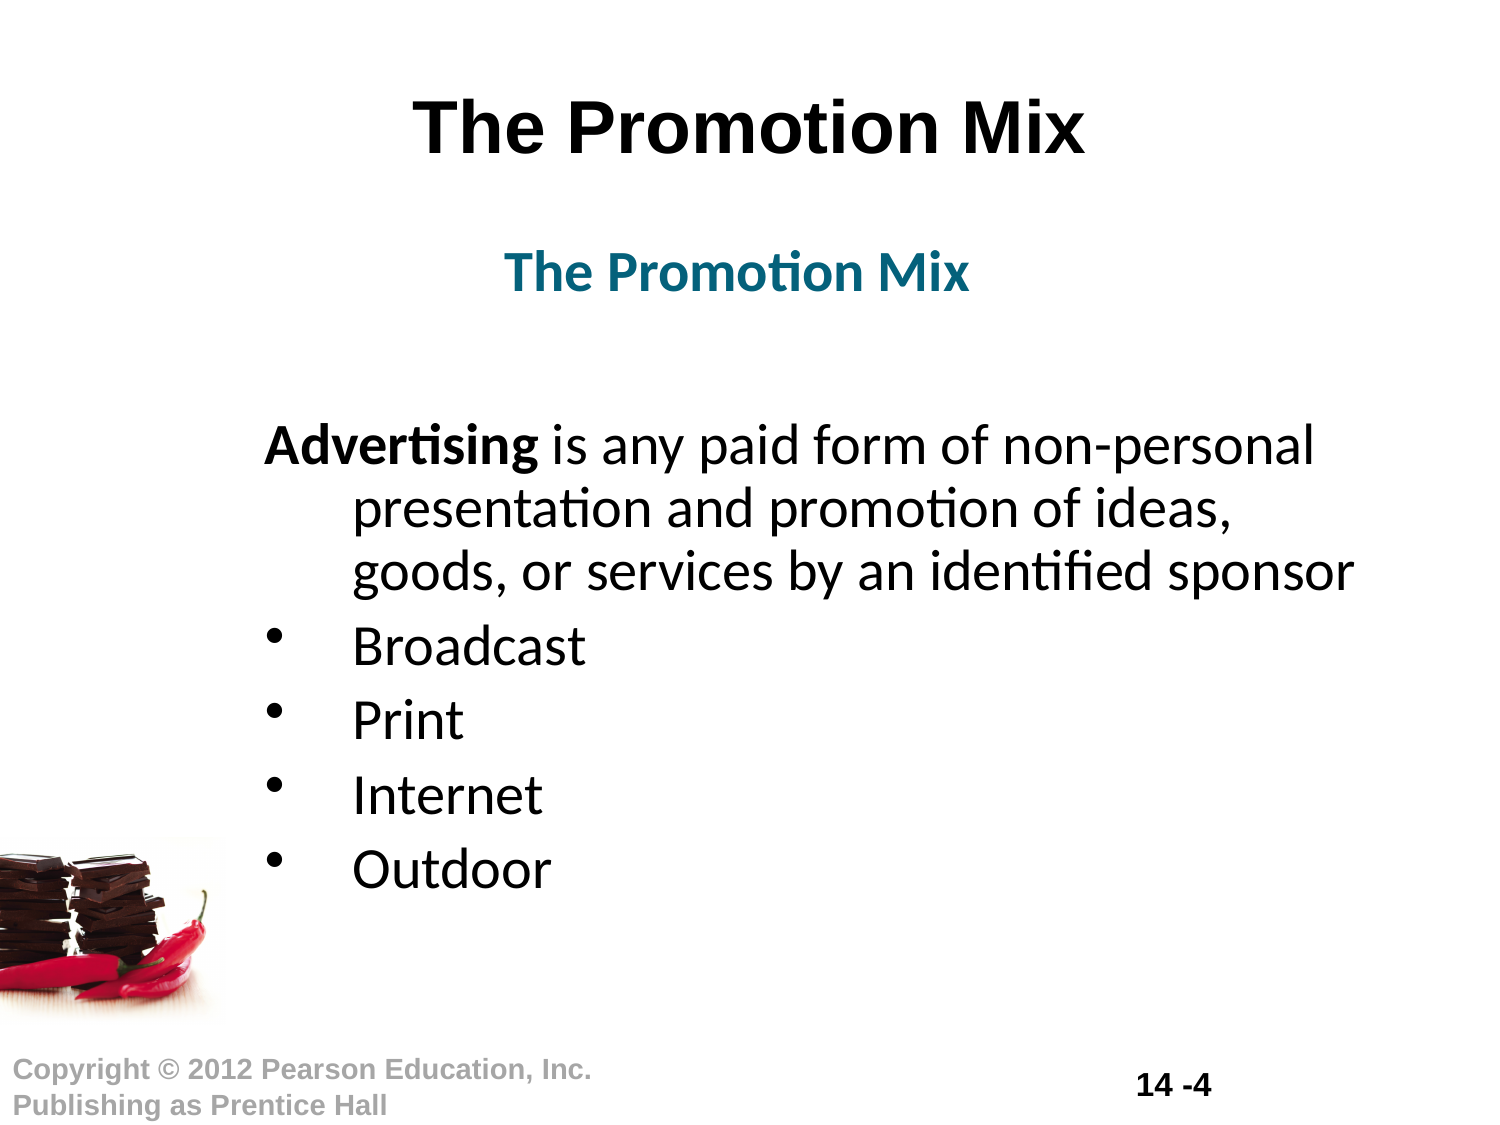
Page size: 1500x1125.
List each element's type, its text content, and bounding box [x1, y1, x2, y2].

picture [0, 837, 226, 1025]
list Advertising is any paid form of non-personal presentation and promotion of ideas, goods, or services by an identified sponsor Broadcast Print Internet Outdoor [249, 324, 1388, 1001]
list The Promotion Mix [149, 237, 1326, 301]
title The Promotion Mix [112, 37, 1388, 226]
